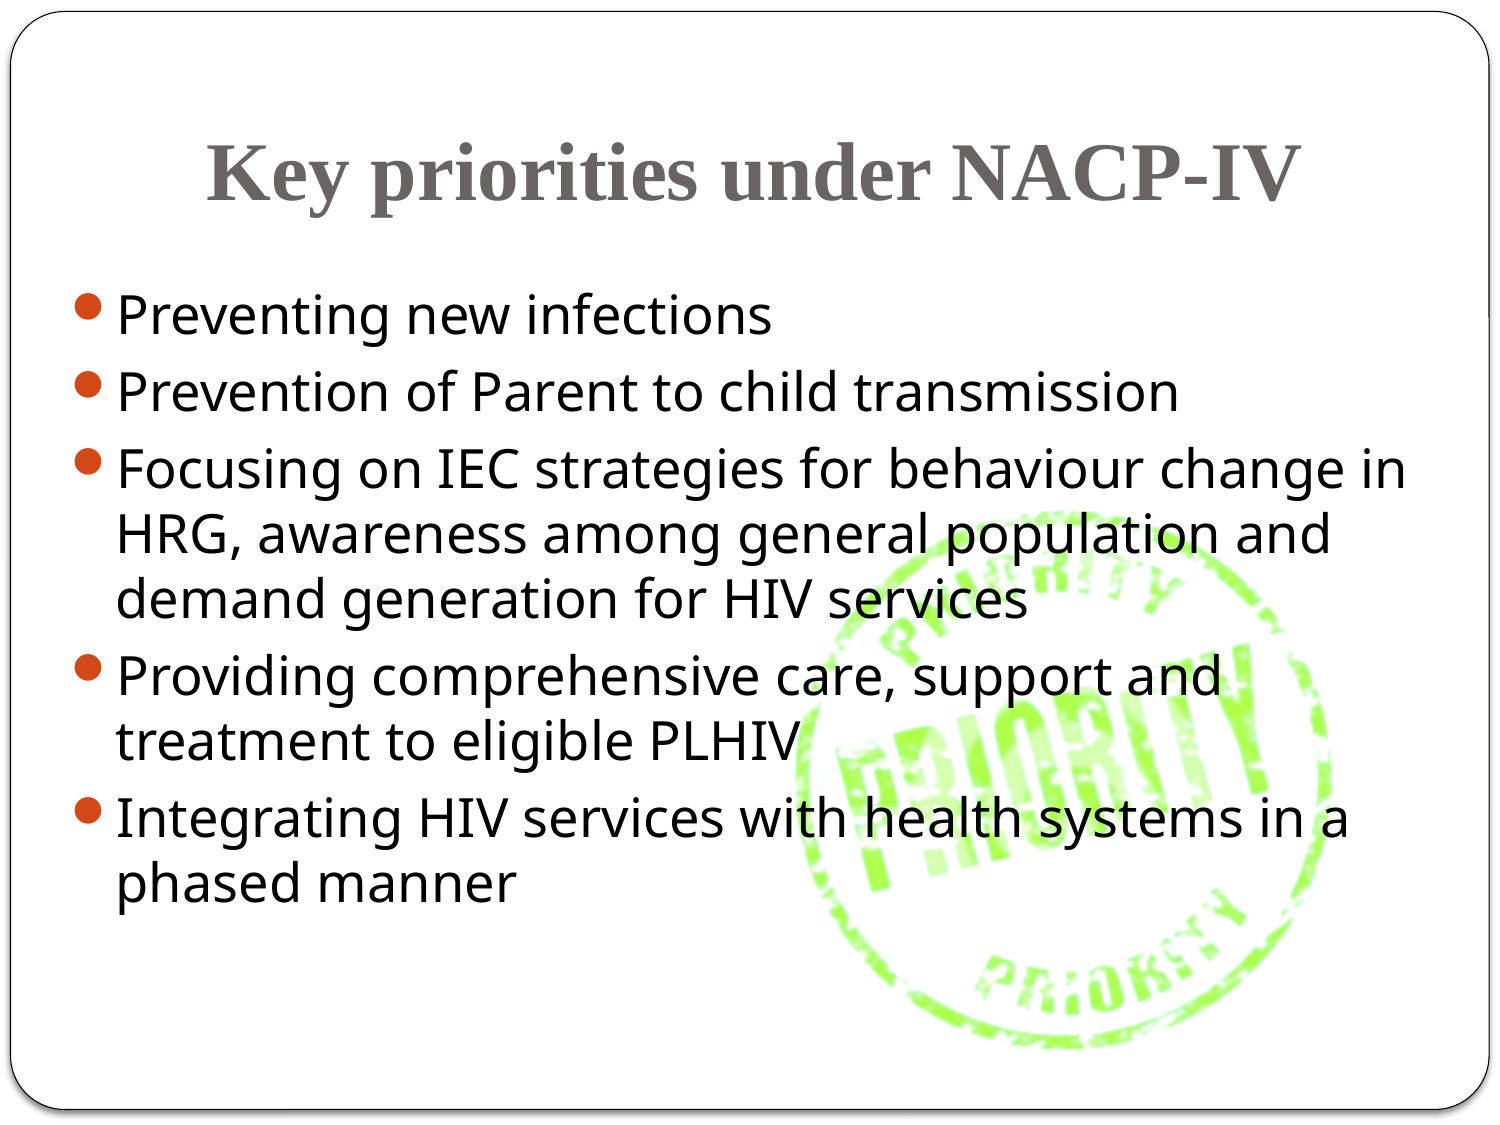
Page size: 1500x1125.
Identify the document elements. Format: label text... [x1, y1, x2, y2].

picture [673, 474, 1476, 1086]
title Key priorities under NACP-IV [44, 45, 1467, 233]
list Preventing new infections Prevention of Parent to child transmission Focusing on IEC strategies for behaviour change in HRG, awareness among general population and demand generation for HIV services Providing comprehensive care, support and treatment to eligible PLHIV Integrating HIV services with health systems in a phased manner [55, 273, 1451, 1023]
